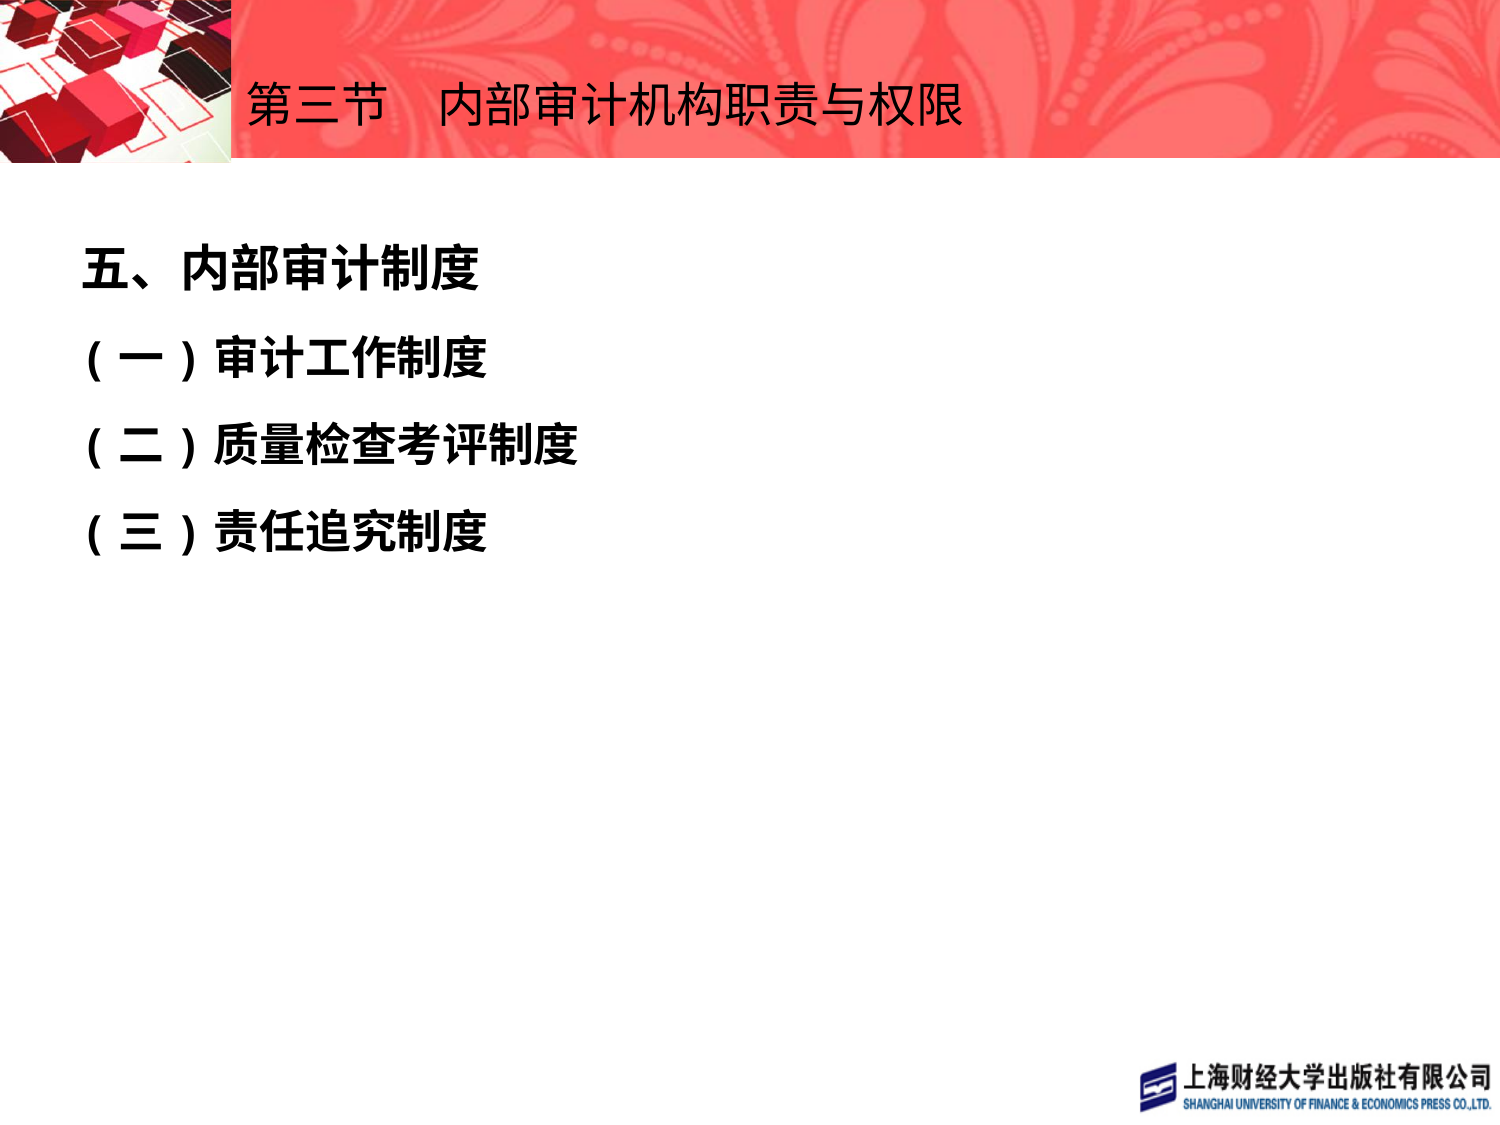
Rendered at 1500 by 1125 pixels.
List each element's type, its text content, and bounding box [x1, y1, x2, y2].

picture [1139, 1058, 1495, 1118]
list 五、内部审计制度 (一)审计工作制度 (二)质量检查考评制度 (三)责任追究制度 [64, 208, 1425, 1047]
title 第三节 内部审计机构职责与权限 [230, 45, 1461, 161]
